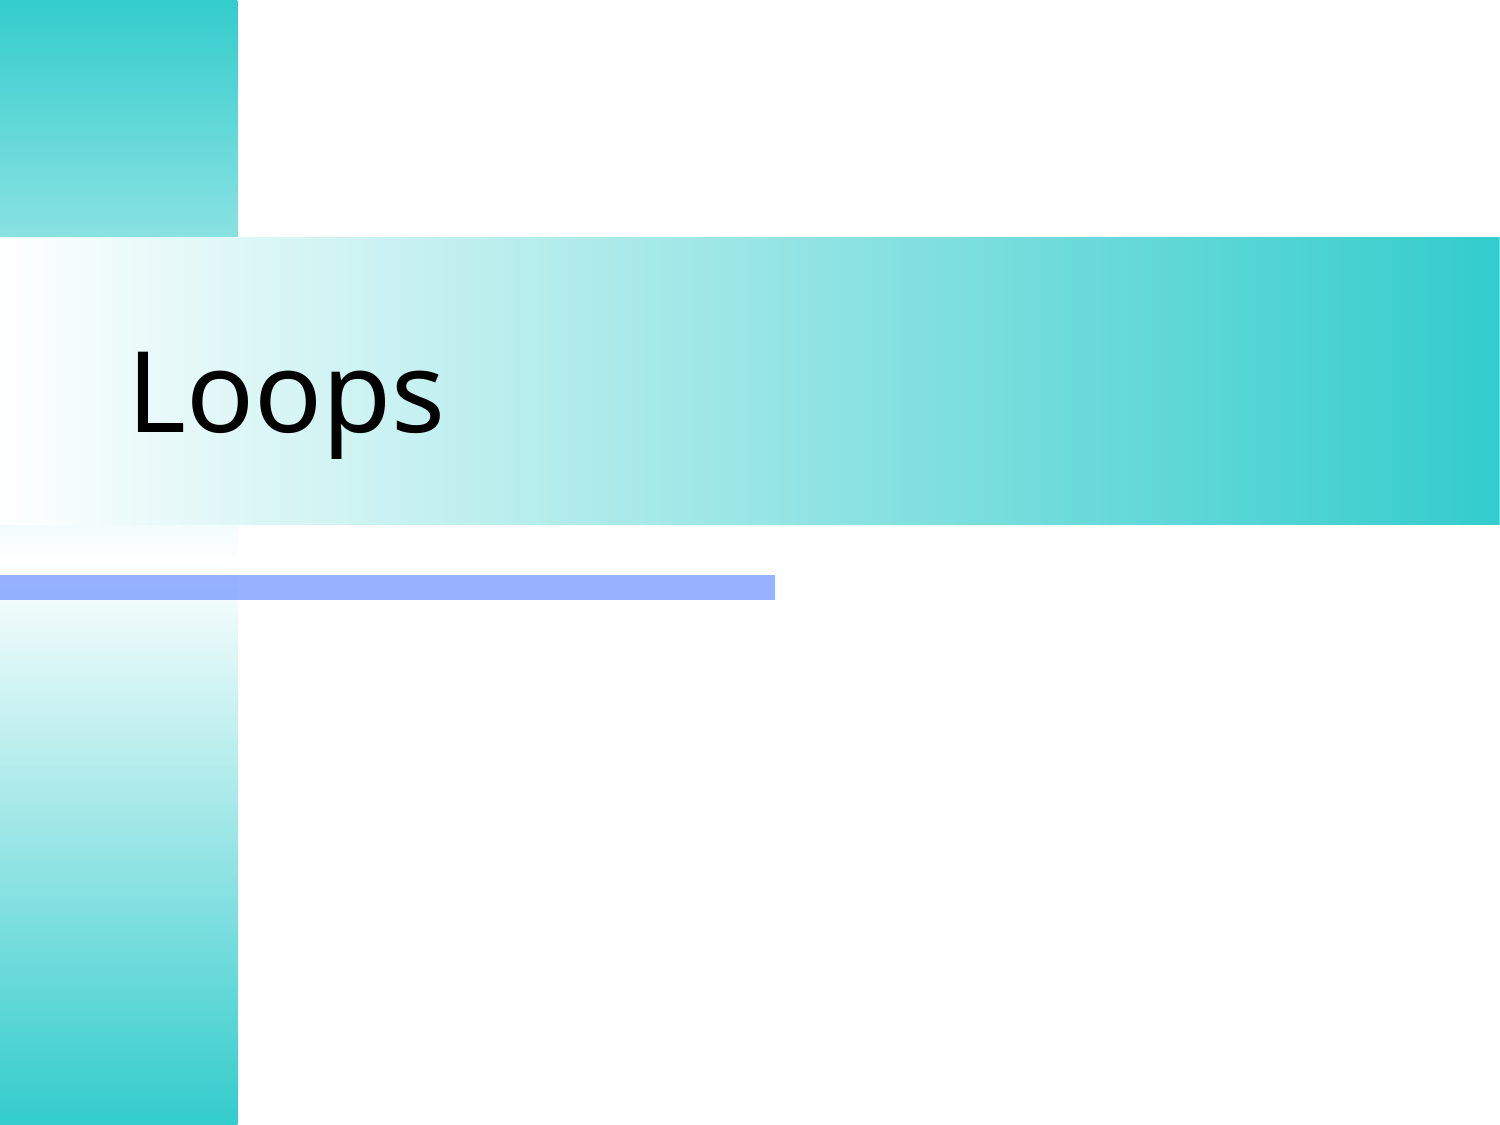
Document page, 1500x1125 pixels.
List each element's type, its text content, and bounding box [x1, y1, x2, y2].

title Loops [112, 274, 1388, 501]
